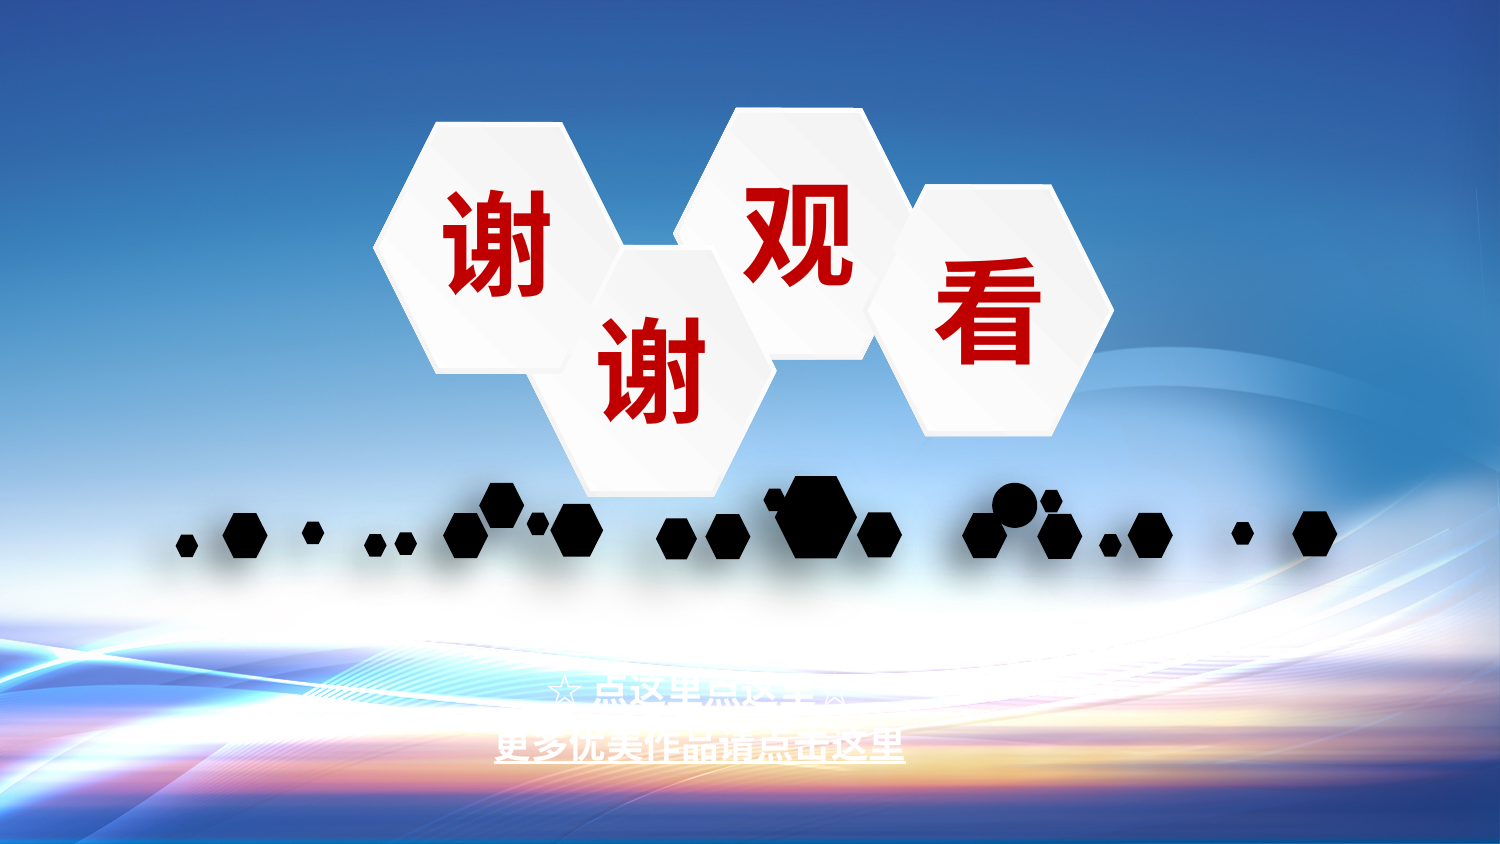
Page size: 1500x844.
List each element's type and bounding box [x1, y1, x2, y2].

picture [0, 0, 1500, 844]
text_box [524, 244, 778, 497]
text_box [672, 107, 926, 360]
text_box [862, 184, 1115, 437]
text_box [372, 121, 626, 374]
